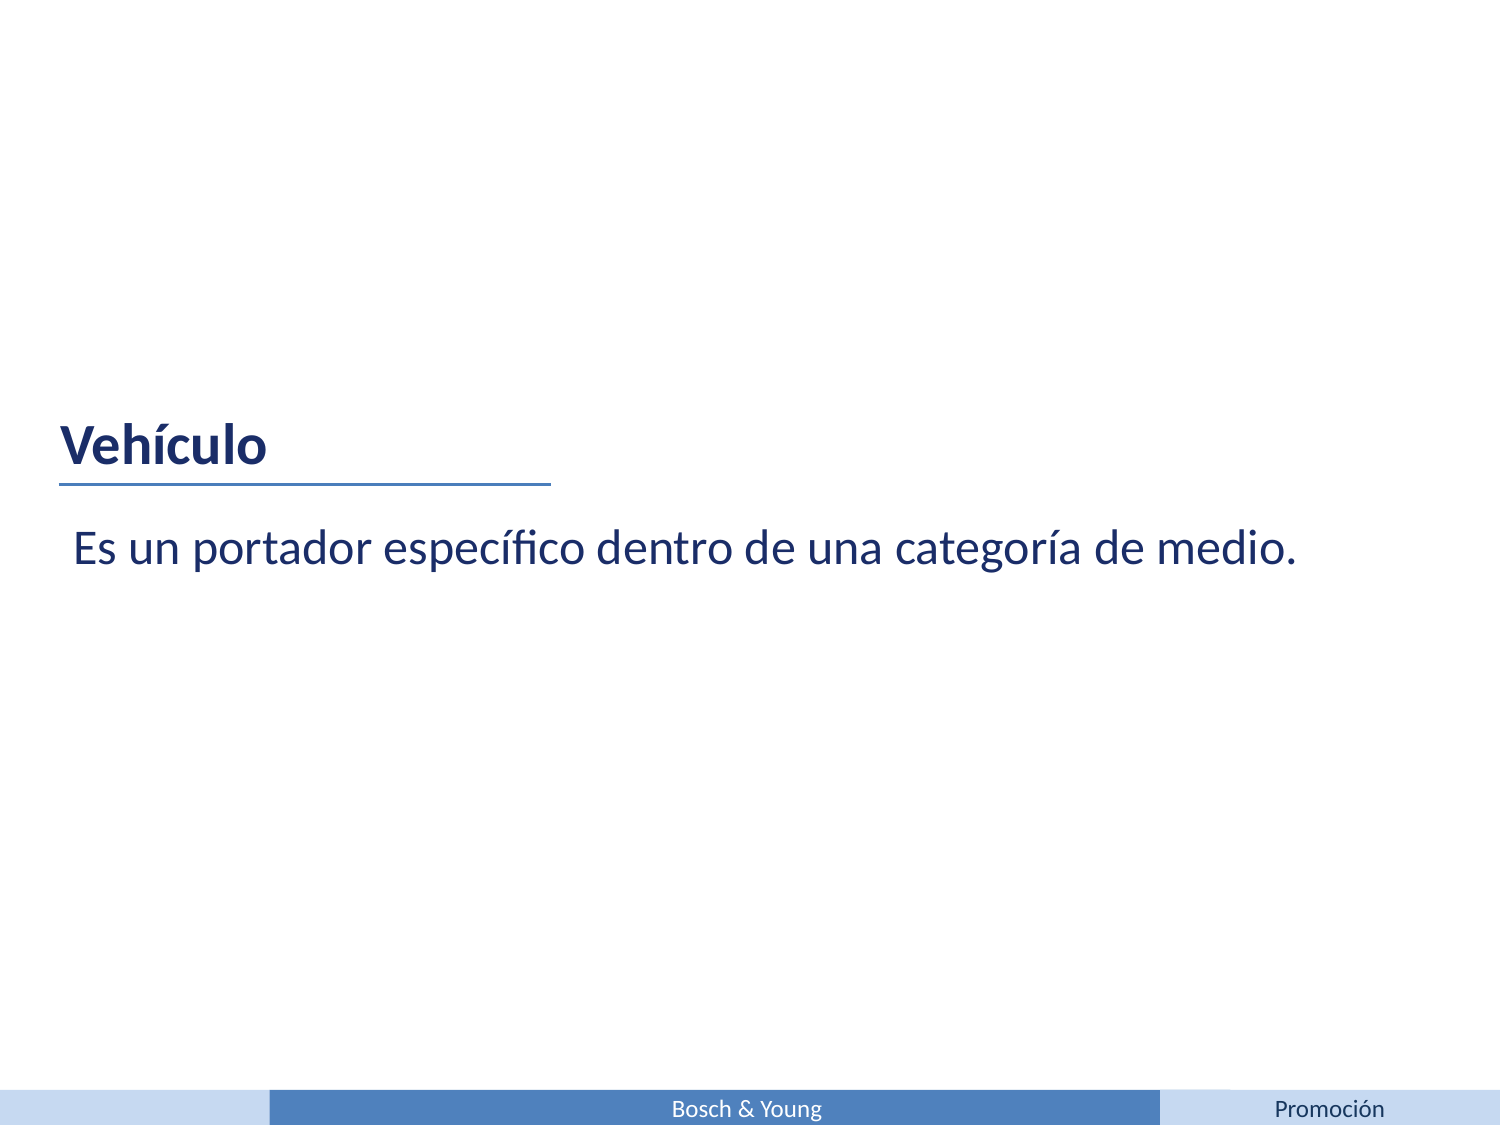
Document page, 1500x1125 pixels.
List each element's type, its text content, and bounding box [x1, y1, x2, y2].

text_box Bosch & Young [272, 1088, 1158, 1125]
text_box Promoción [1158, 1088, 1500, 1125]
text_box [34, 398, 1407, 584]
text_box [0, 1088, 272, 1125]
